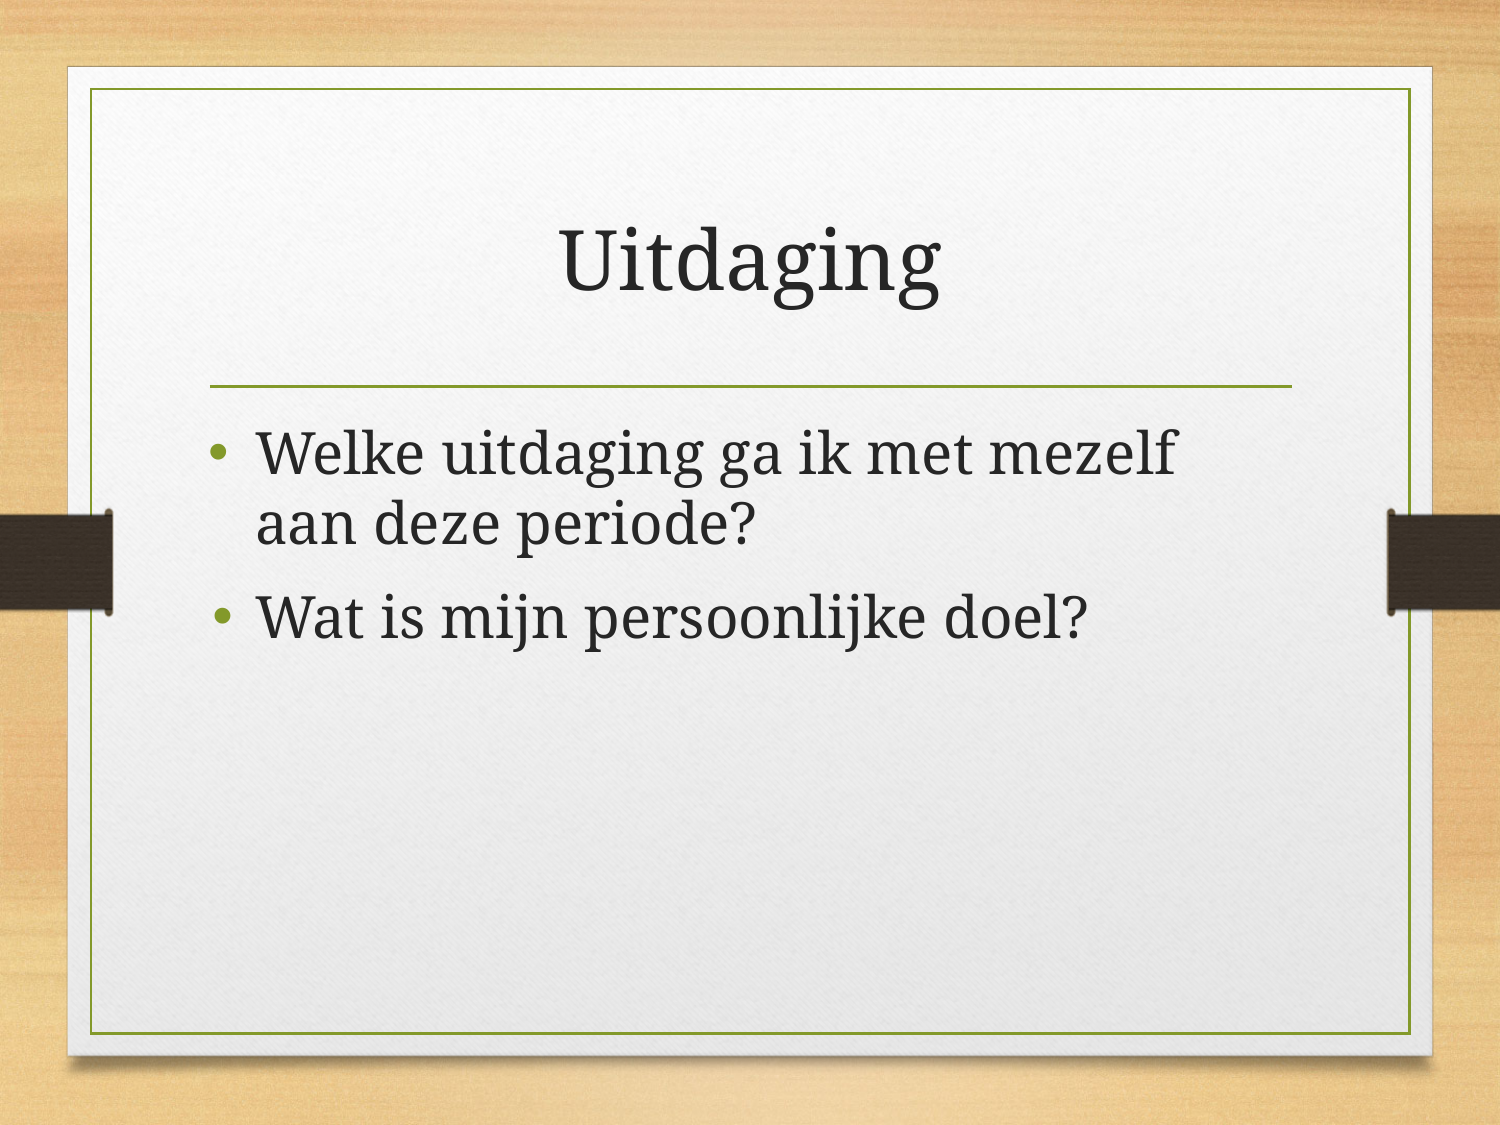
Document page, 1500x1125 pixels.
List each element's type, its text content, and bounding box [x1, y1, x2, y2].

title Uitdaging [193, 150, 1309, 365]
picture [0, 0, 1500, 1125]
list Welke uitdaging ga ik met mezelf aan deze periode? Wat is mijn persoonlijke doel? [193, 408, 1309, 974]
